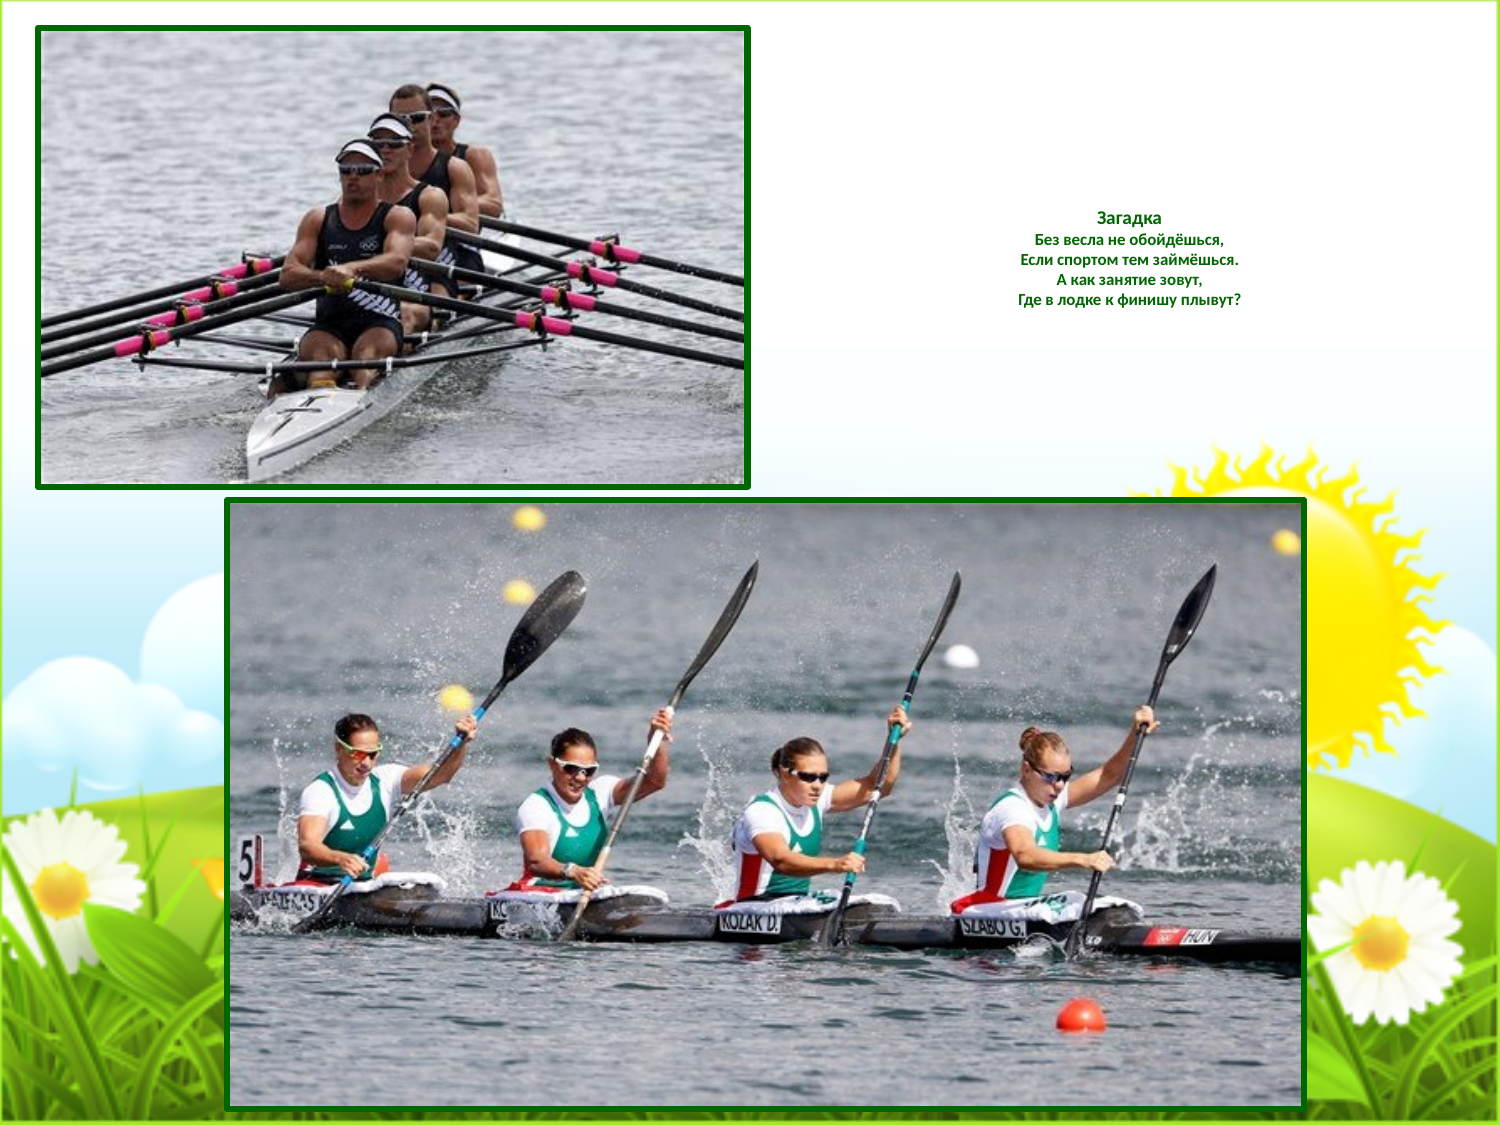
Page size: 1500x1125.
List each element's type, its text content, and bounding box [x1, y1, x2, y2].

picture [0, 0, 1500, 1125]
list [40, 30, 745, 485]
title Загадка Без весла не обойдёшься, Если спортом тем займёшься. А как занятие зовут, Где в лодке к финишу плывут? [751, 196, 1500, 384]
